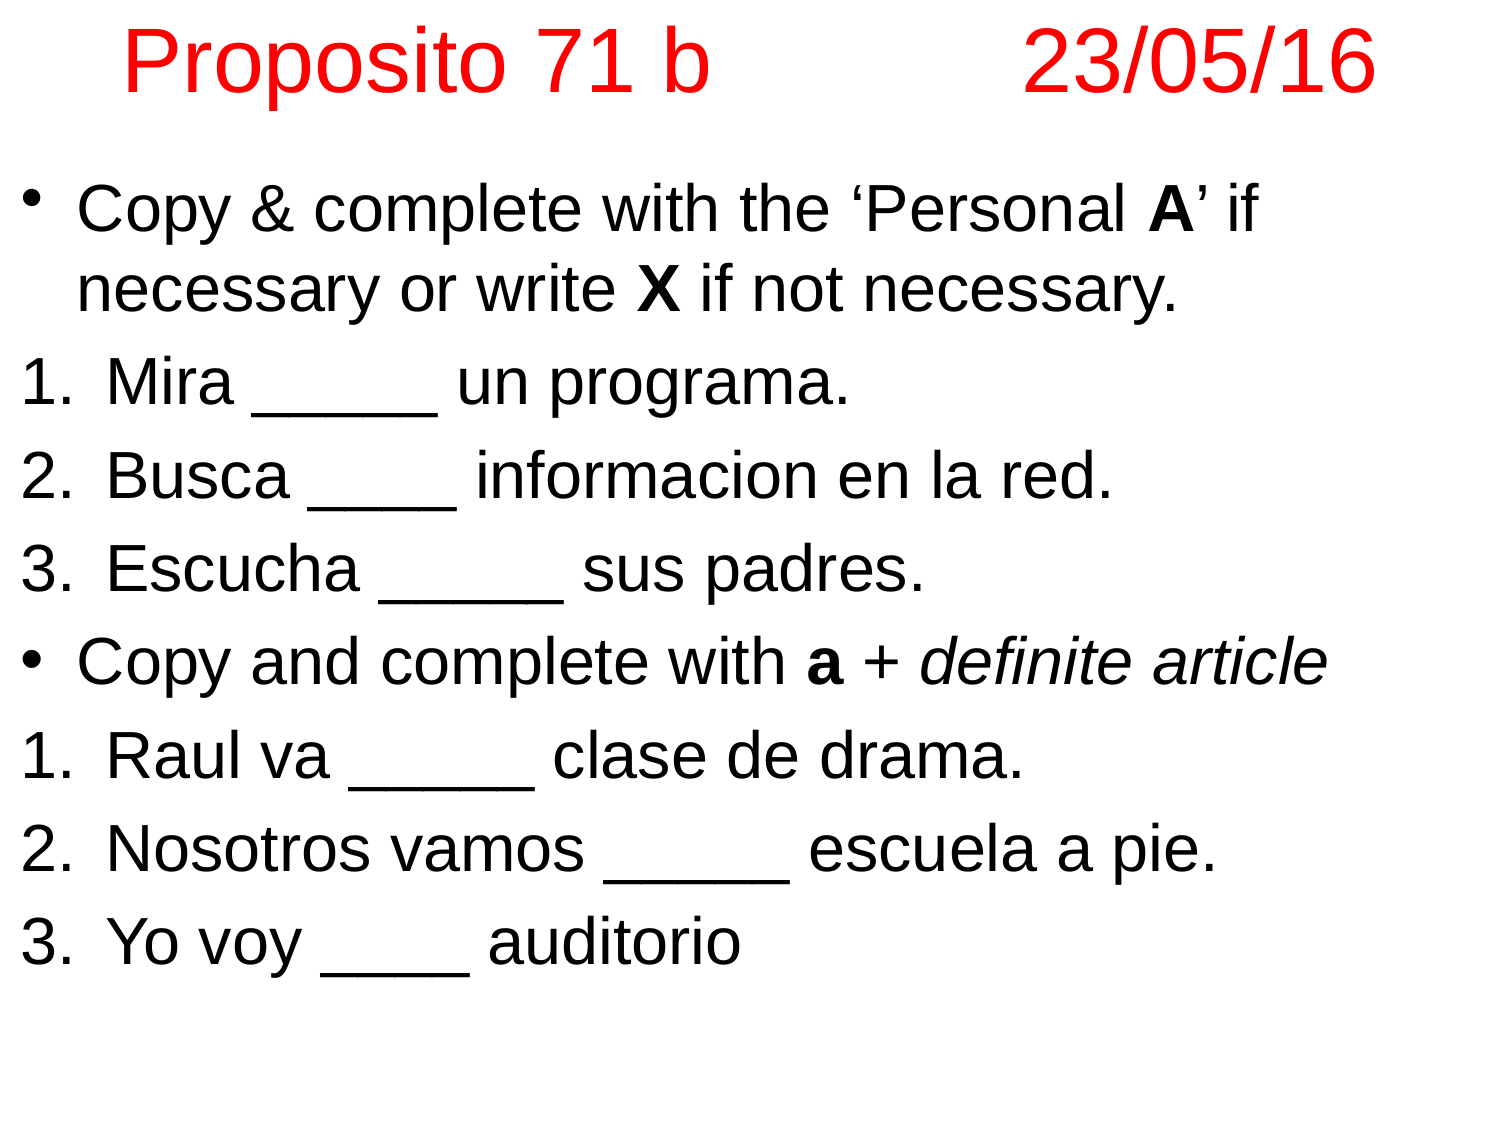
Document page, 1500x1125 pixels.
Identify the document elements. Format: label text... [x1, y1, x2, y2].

list Copy & complete with the ‘Personal A’ if necessary or write X if not necessary. Mira _____ un programa. Busca ____ informacion en la red. Escucha _____ sus padres. Copy and complete with a + definite article Raul va _____ clase de drama. Nosotros vamos _____ escuela a pie. Yo voy ____ auditorio [5, 157, 1444, 900]
title Proposito 71 b 23/05/16 [75, 0, 1425, 150]
